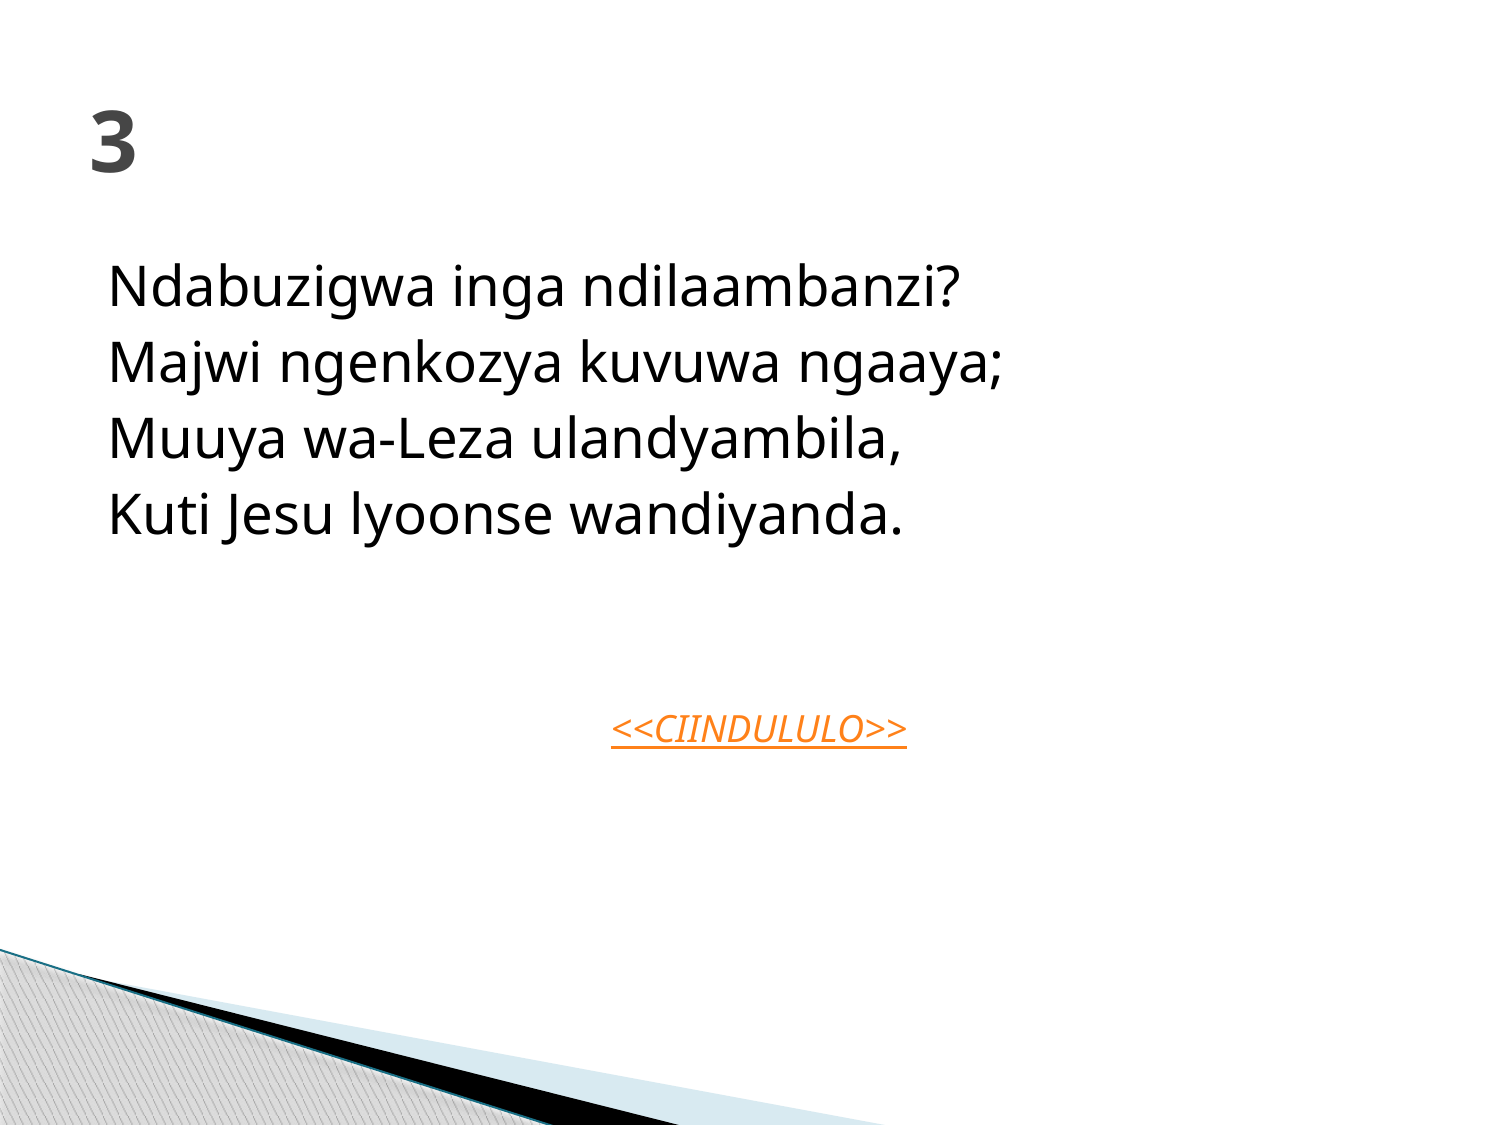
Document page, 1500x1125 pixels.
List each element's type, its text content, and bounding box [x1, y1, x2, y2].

list Ndabuzigwa inga ndilaambanzi? Majwi ngenkozya kuvuwa ngaaya; Muuya wa-Leza ulandyambila, Kuti Jesu lyoonse wandiyanda. <<CIINDULULO>> [75, 243, 1425, 986]
title 3 [75, 45, 1425, 233]
